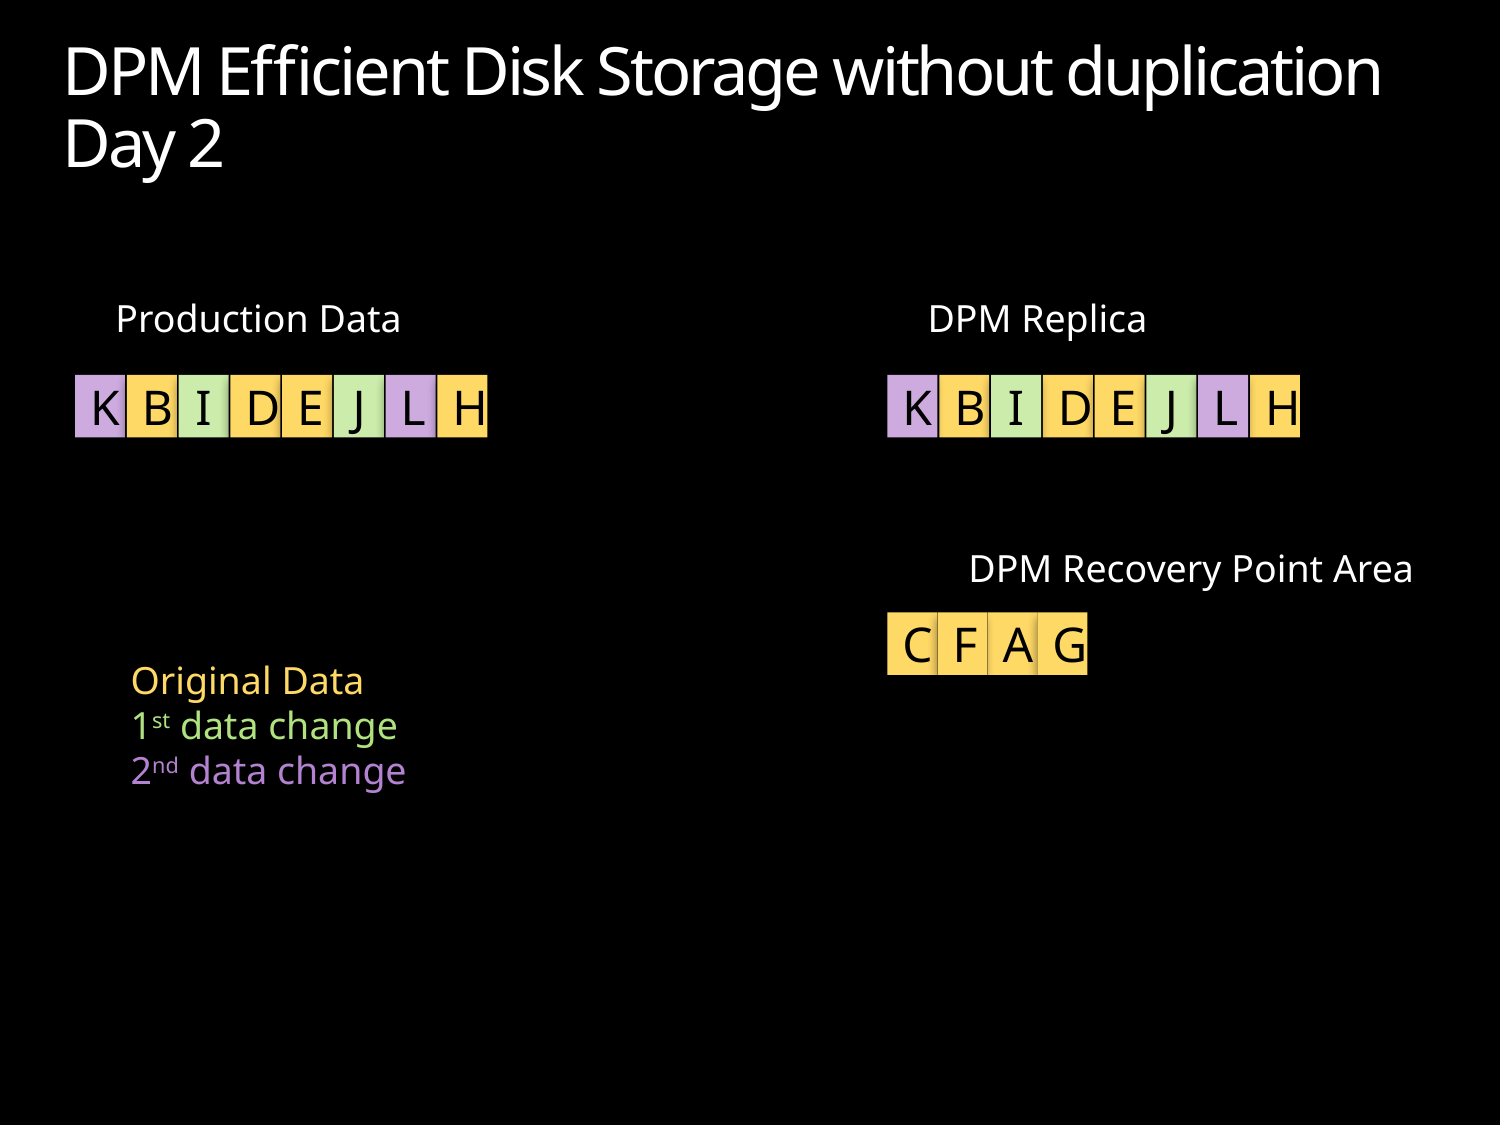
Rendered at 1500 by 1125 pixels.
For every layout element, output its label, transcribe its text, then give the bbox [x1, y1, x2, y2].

text_box A [988, 612, 1037, 675]
text_box D [230, 374, 281, 438]
text_box E [1094, 374, 1145, 438]
text_box J [1146, 374, 1197, 438]
text_box Production Data [100, 287, 417, 348]
text_box F [937, 612, 988, 675]
text_box I [991, 374, 1042, 438]
text_box Original Data 1st data change 2nd data change [115, 649, 422, 800]
text_box H [1250, 374, 1300, 438]
text_box E [282, 374, 333, 438]
text_box K [75, 374, 125, 438]
text_box L [1198, 374, 1249, 438]
text_box K [887, 374, 938, 438]
text_box C [887, 612, 937, 675]
text_box DPM Replica [912, 287, 1163, 348]
text_box D [1042, 374, 1093, 438]
text_box I [178, 374, 229, 438]
text_box DPM Recovery Point Area [953, 537, 1430, 598]
text_box J [333, 374, 384, 438]
text_box H [437, 374, 488, 438]
title DPM Efficient Disk Storage without duplication Day 2 [62, 37, 1438, 184]
text_box G [1037, 612, 1088, 675]
text_box B [126, 374, 177, 438]
text_box B [939, 374, 990, 438]
text_box L [385, 374, 436, 438]
